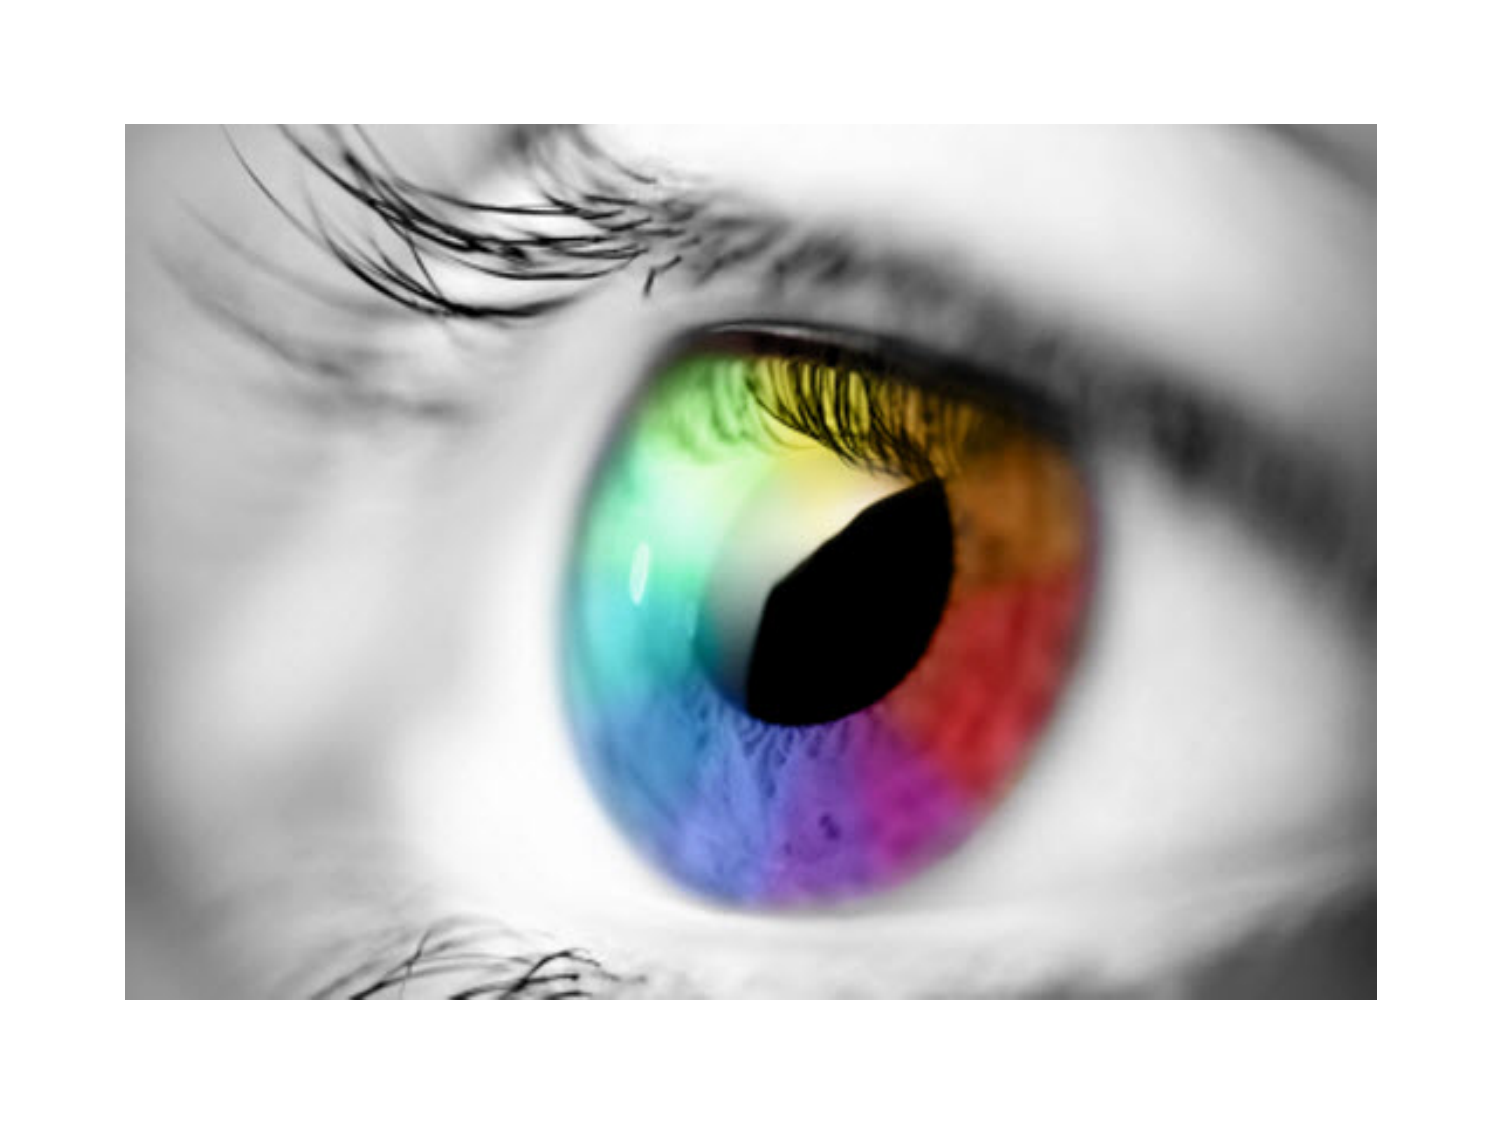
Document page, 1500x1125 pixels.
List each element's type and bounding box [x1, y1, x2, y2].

picture [124, 124, 1378, 1001]
